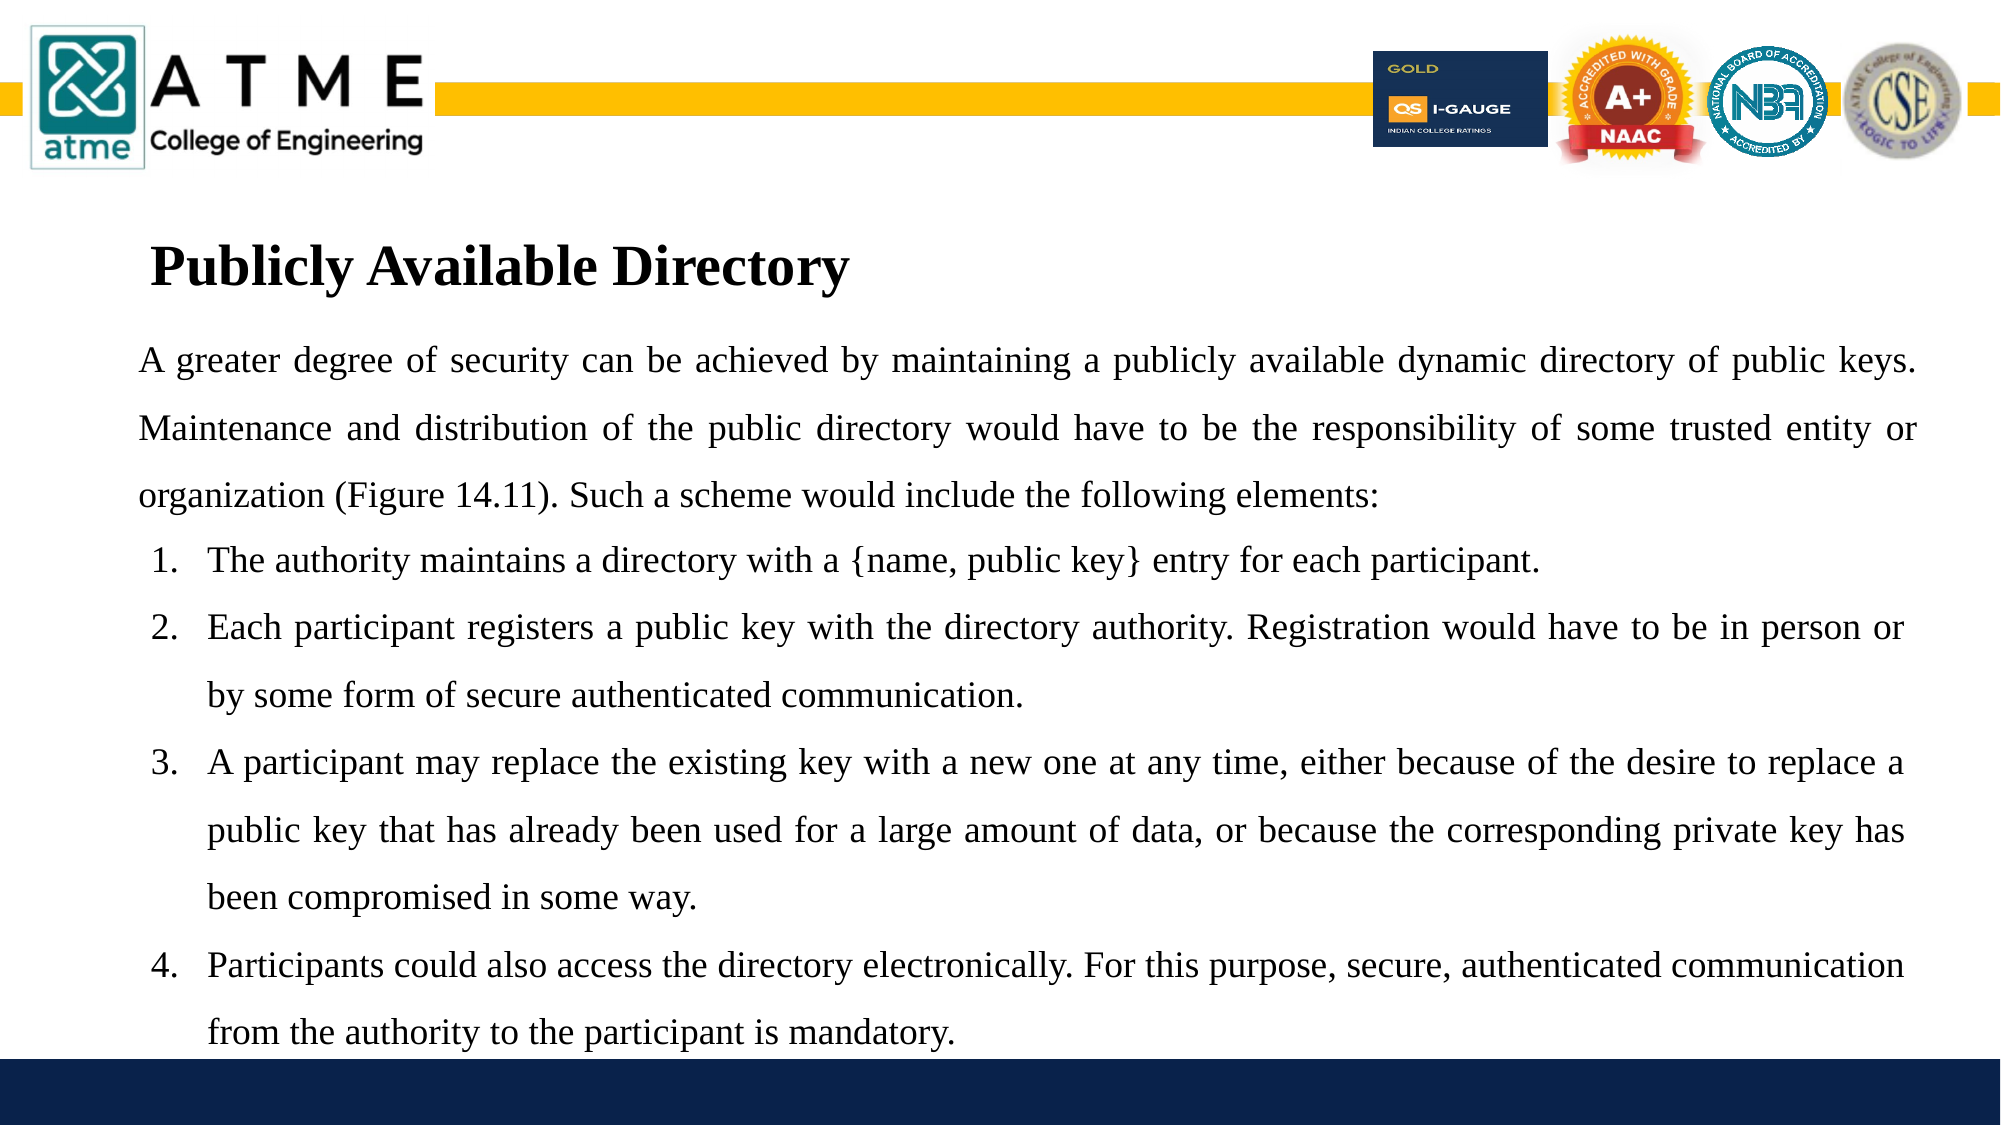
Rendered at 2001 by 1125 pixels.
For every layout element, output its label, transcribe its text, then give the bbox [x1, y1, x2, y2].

picture [22, 15, 435, 178]
text_box The authority maintains a directory with a {name, public key} entry for each participant. Each participant registers a public key with the directory authority. Registration would have to be in person or by some form of secure authenticated communication. A participant may replace the existing key with a new one at any time, either because of the desire to replace a public key that has already been used for a large amount of data, or because the corresponding private key has been compromised in some way. Participants could also access the directory electronically. For this purpose, secure, authenticated communication from the authority to the participant is mandatory. [136, 504, 1923, 1060]
picture [0, 1059, 2001, 1125]
text_box Publicly Available Directory [136, 219, 1137, 305]
picture [1373, 20, 1828, 180]
text_box A greater degree of security can be achieved by maintaining a publicly available dynamic directory of public keys. Maintenance and distribution of the public directory would have to be the responsibility of some trusted entity or organization (Figure 14.11). Such a scheme would include the following elements: [123, 305, 1935, 523]
picture [1840, 26, 1968, 176]
